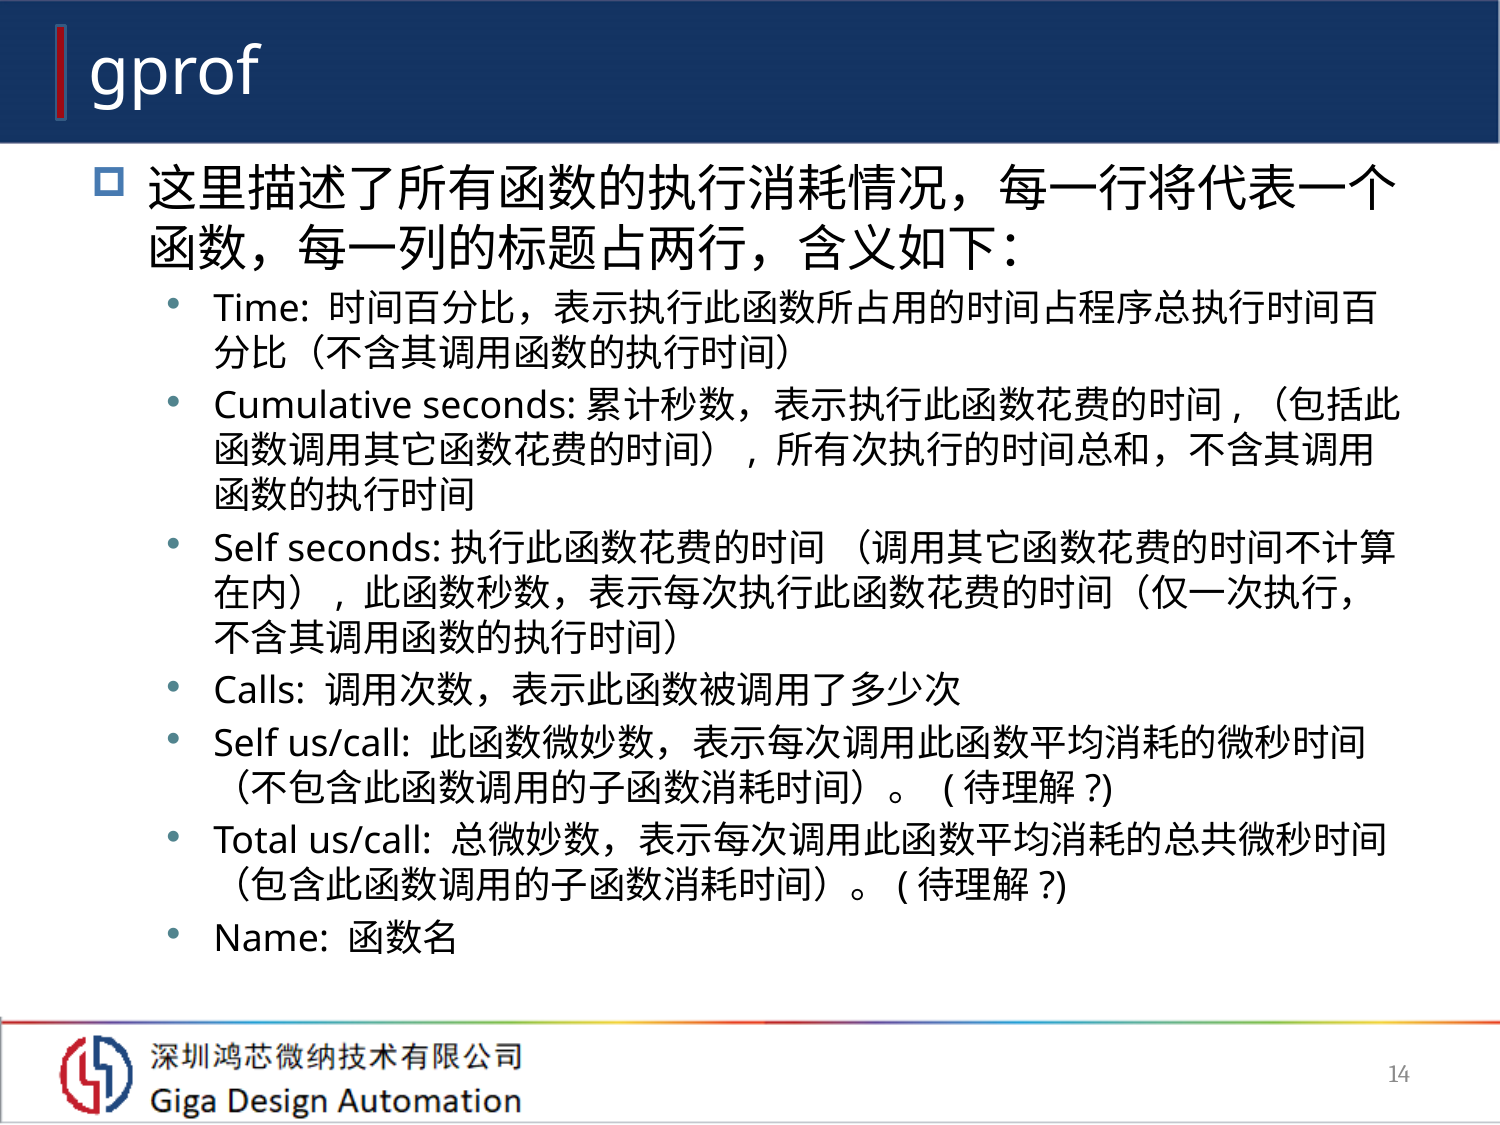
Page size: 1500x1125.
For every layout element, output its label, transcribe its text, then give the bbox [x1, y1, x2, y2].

list 这里描述了所有函数的执行消耗情况，每一行将代表一个函数，每一列的标题占两行，含义如下： Time: 时间百分比，表示执行此函数所占用的时间占程序总执行时间百分比（不含其调用函数的执行时间） Cumulative seconds:累计秒数，表示执行此函数花费的时间,（包括此函数调用其它函数花费的时间）, 所有次执行的时间总和，不含其调用函数的执行时间 Self seconds:执行此函数花费的时间 （调用其它函数花费的时间不计算在内）, 此函数秒数，表示每次执行此函数花费的时间（仅一次执行，不含其调用函数的执行时间） Calls: 调用次数，表示此函数被调用了多少次 Self us/call: 此函数微妙数，表示每次调用此函数平均消耗的微秒时间（不包含此函数调用的子函数消耗时间）。 (待理解?) Total us/call: 总微妙数，表示每次调用此函数平均消耗的总共微秒时间（包含此函数调用的子函数消耗时间）。(待理解?) Name: 函数名 [76, 149, 1424, 1012]
slide_number 14 [1074, 1042, 1425, 1103]
title gprof [73, 20, 1424, 138]
picture [0, 0, 1500, 1125]
